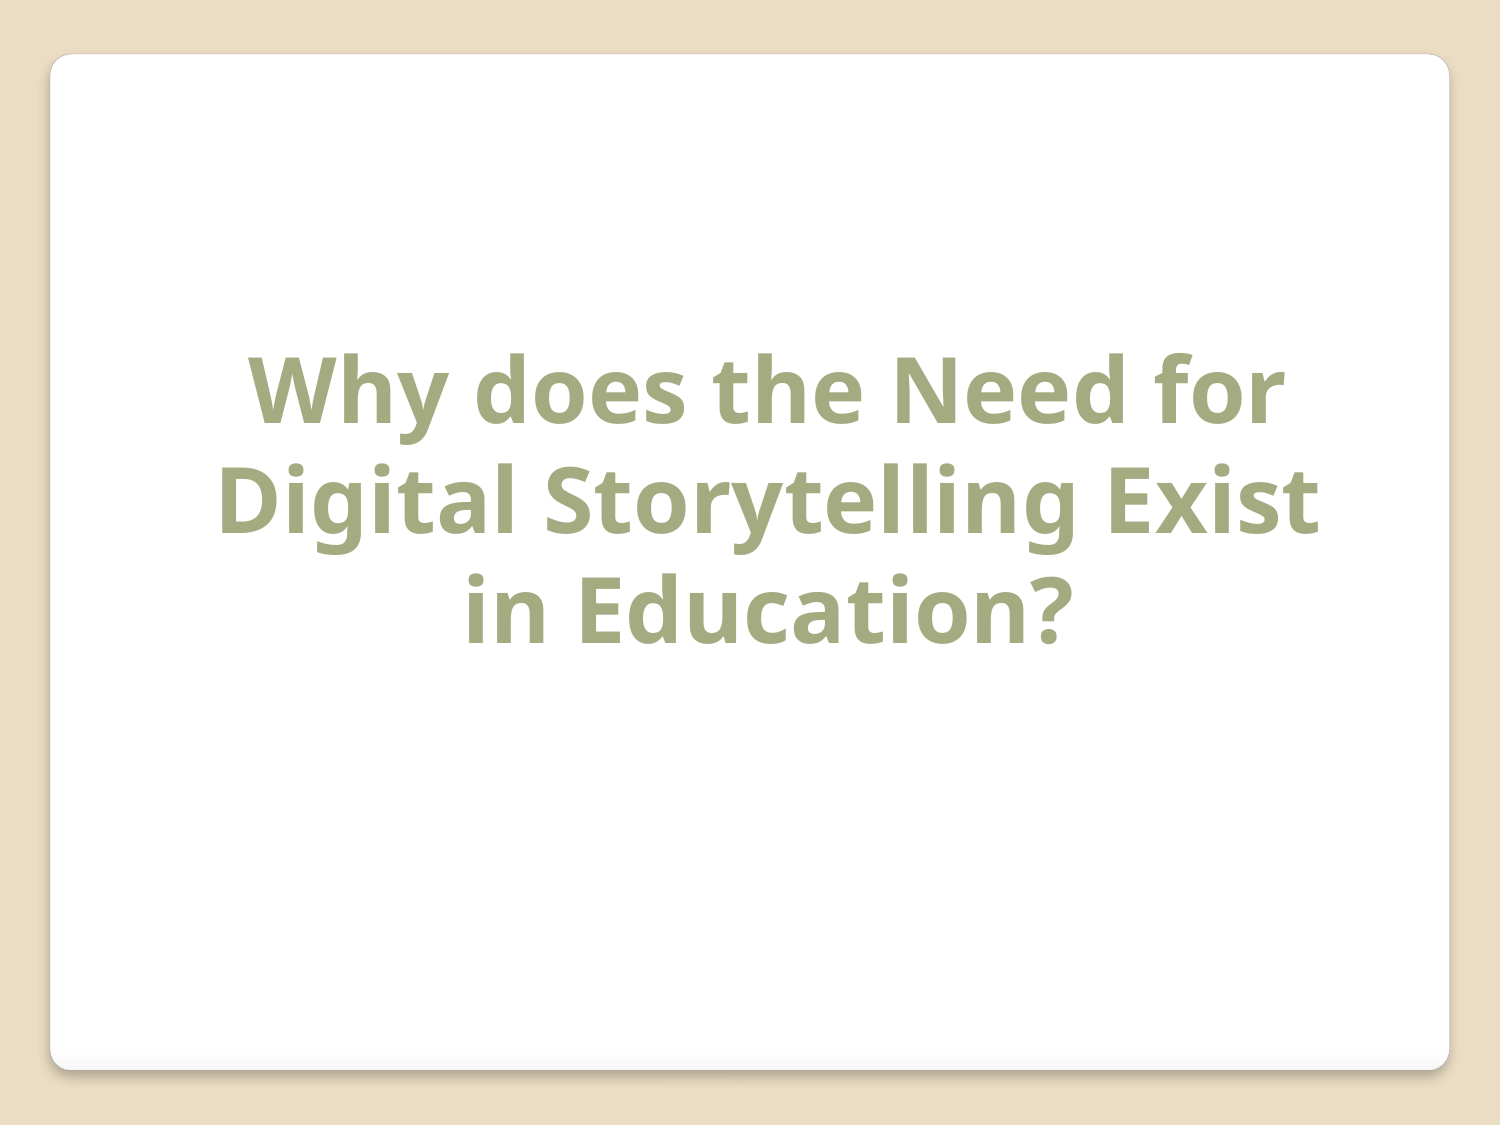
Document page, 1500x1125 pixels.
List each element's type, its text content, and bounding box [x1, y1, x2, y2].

text_box Why does the Need for Digital Storytelling Exist in Education? [199, 324, 1338, 670]
